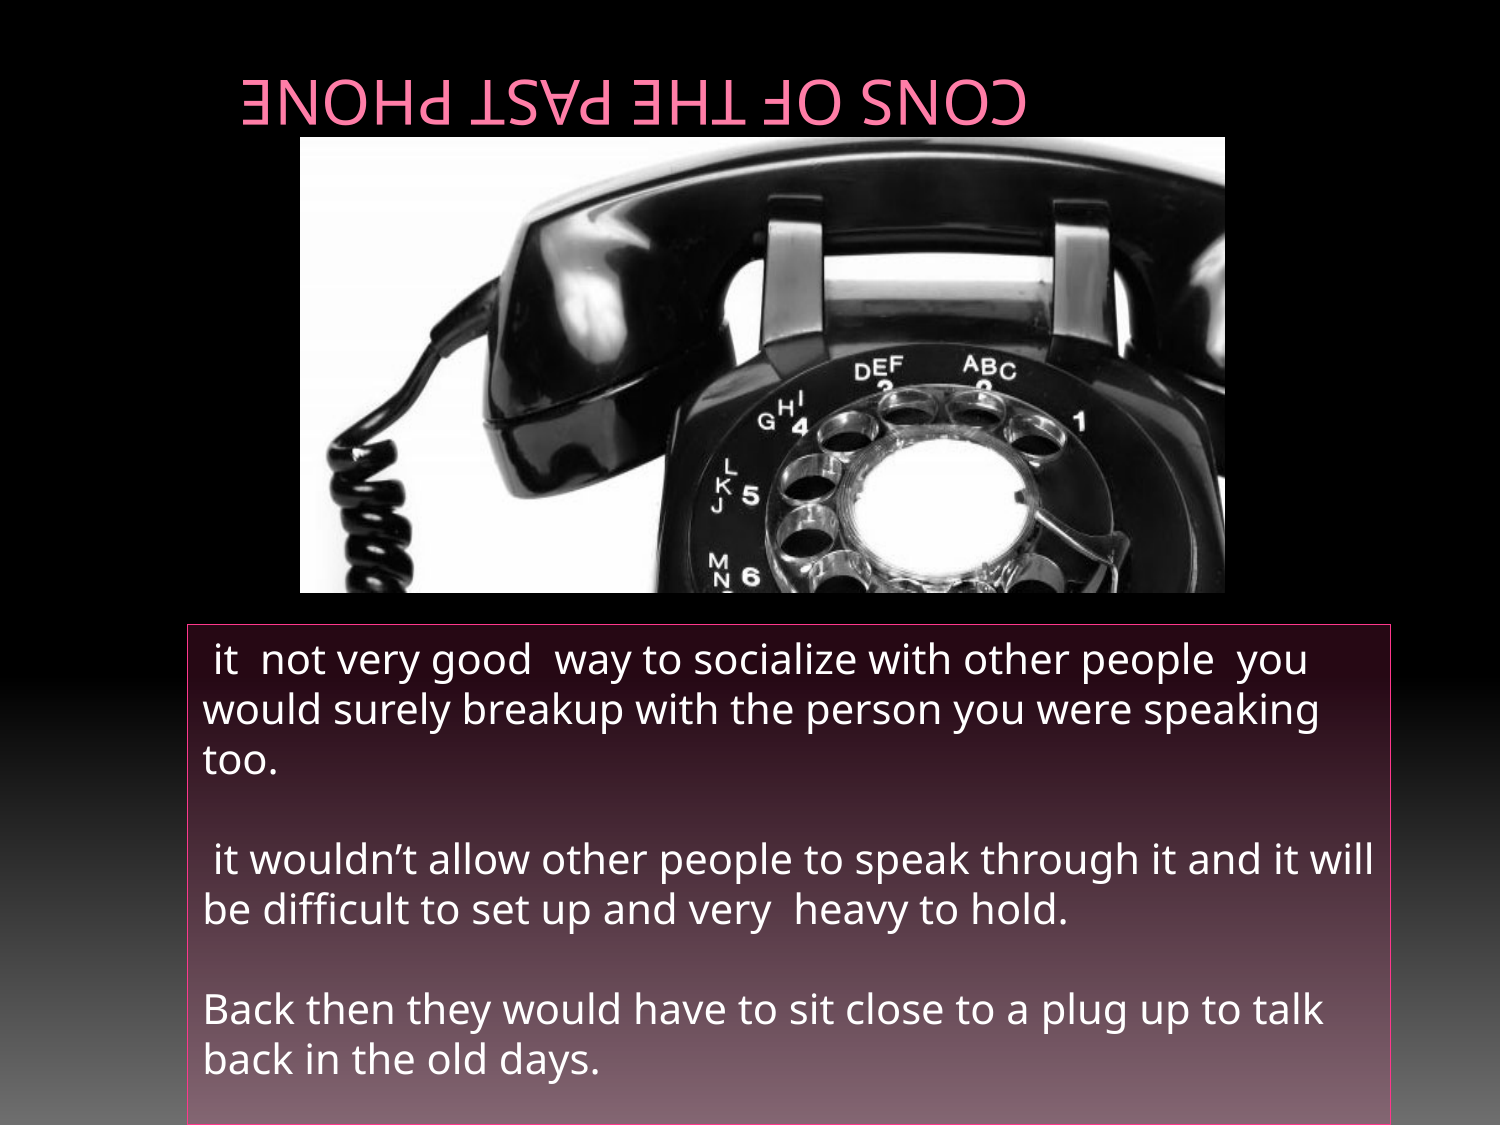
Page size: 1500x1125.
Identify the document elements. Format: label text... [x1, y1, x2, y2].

picture [299, 137, 1226, 593]
list it not very good way to socialize with other people you would surely breakup with the person you were speaking too. it wouldn’t allow other people to speak through it and it will be difficult to set up and very heavy to hold. Back then they would have to sit close to a plug up to talk back in the old days. [187, 624, 1391, 1125]
title Cons of the past phone [225, 0, 1276, 150]
